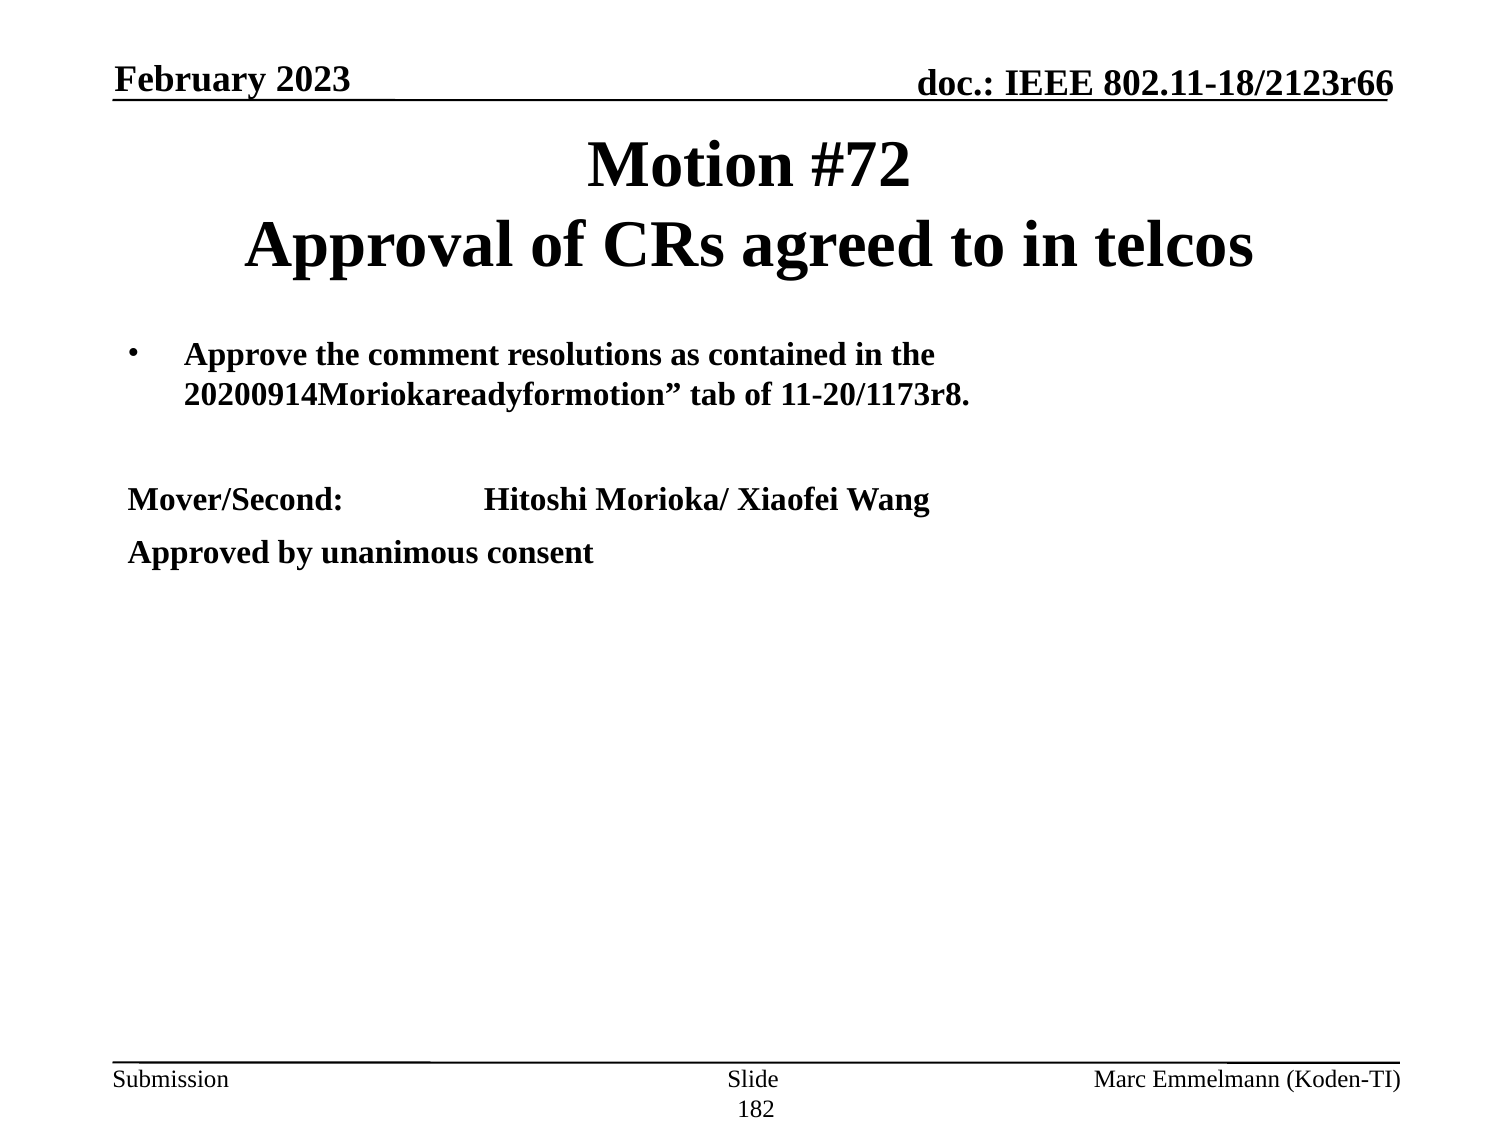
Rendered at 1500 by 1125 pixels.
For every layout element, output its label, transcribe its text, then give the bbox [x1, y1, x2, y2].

slide_number Slide 182 [712, 1061, 800, 1123]
list Approve the comment resolutions as contained in the 20200914Moriokareadyformotion” tab of 11-20/1173r8. Mover/Second: Hitoshi Morioka/ Xiaofei Wang Approved by unanimous consent [112, 324, 1388, 1000]
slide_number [114, 54, 423, 100]
title Motion #72 Approval of CRs agreed to in telcos [112, 112, 1388, 288]
footer Marc Emmelmann (Koden-TI) [878, 1061, 1402, 1093]
